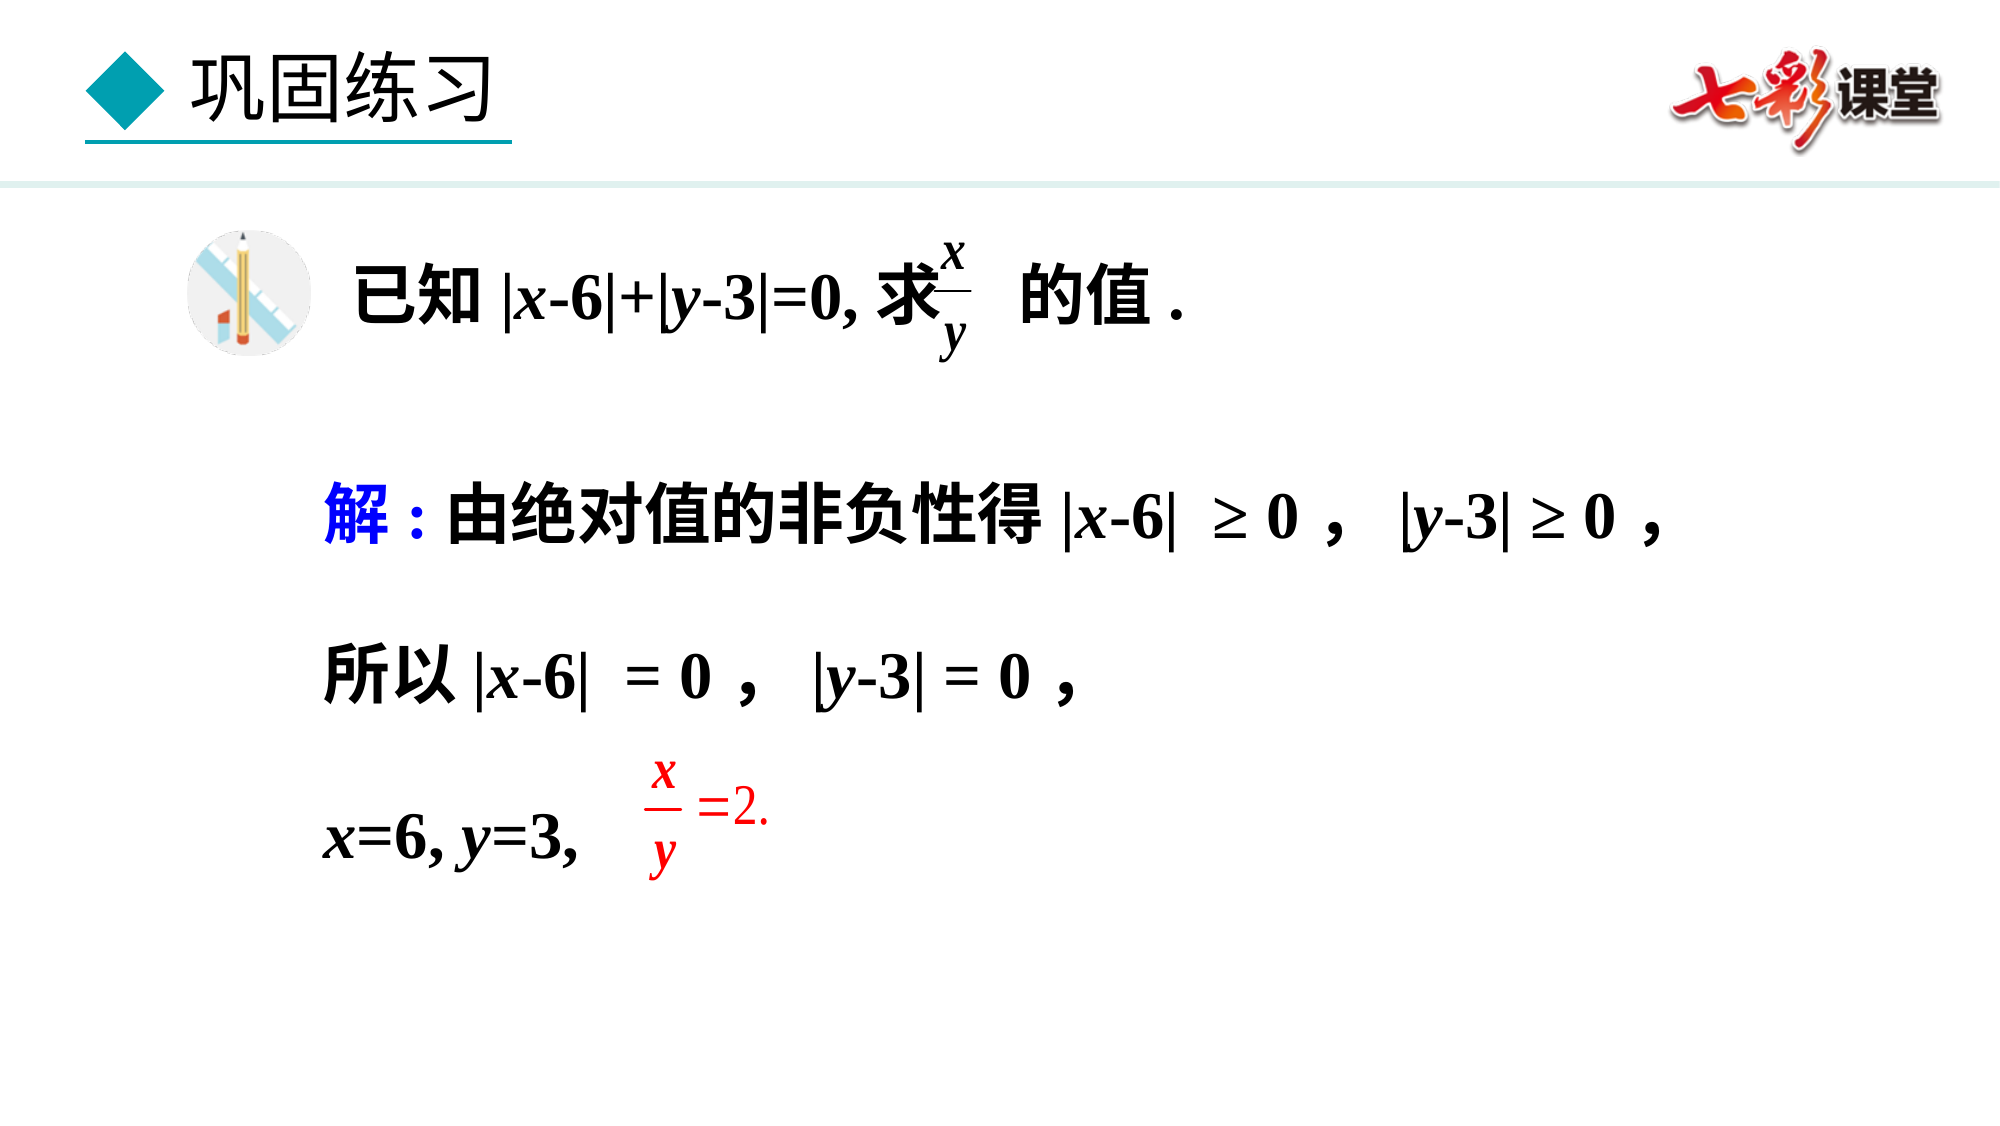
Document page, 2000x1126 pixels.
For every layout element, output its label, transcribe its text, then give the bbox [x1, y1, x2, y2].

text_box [929, 218, 978, 369]
text_box 已知|x-6|+|y-3|=0,求 的值. [982, 242, 2000, 343]
picture [187, 229, 311, 356]
picture [1666, 42, 1948, 157]
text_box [639, 737, 772, 888]
text_box 解:由绝对值的非负性得|x-6| ≥ 0，|y-3| ≥ 0， 所以|x-6| = 0，|y-3| = 0， x=6, y=3, [303, 382, 1721, 883]
text_box 已知|x-6|+|y-3|=0,求 的值. [330, 242, 924, 343]
